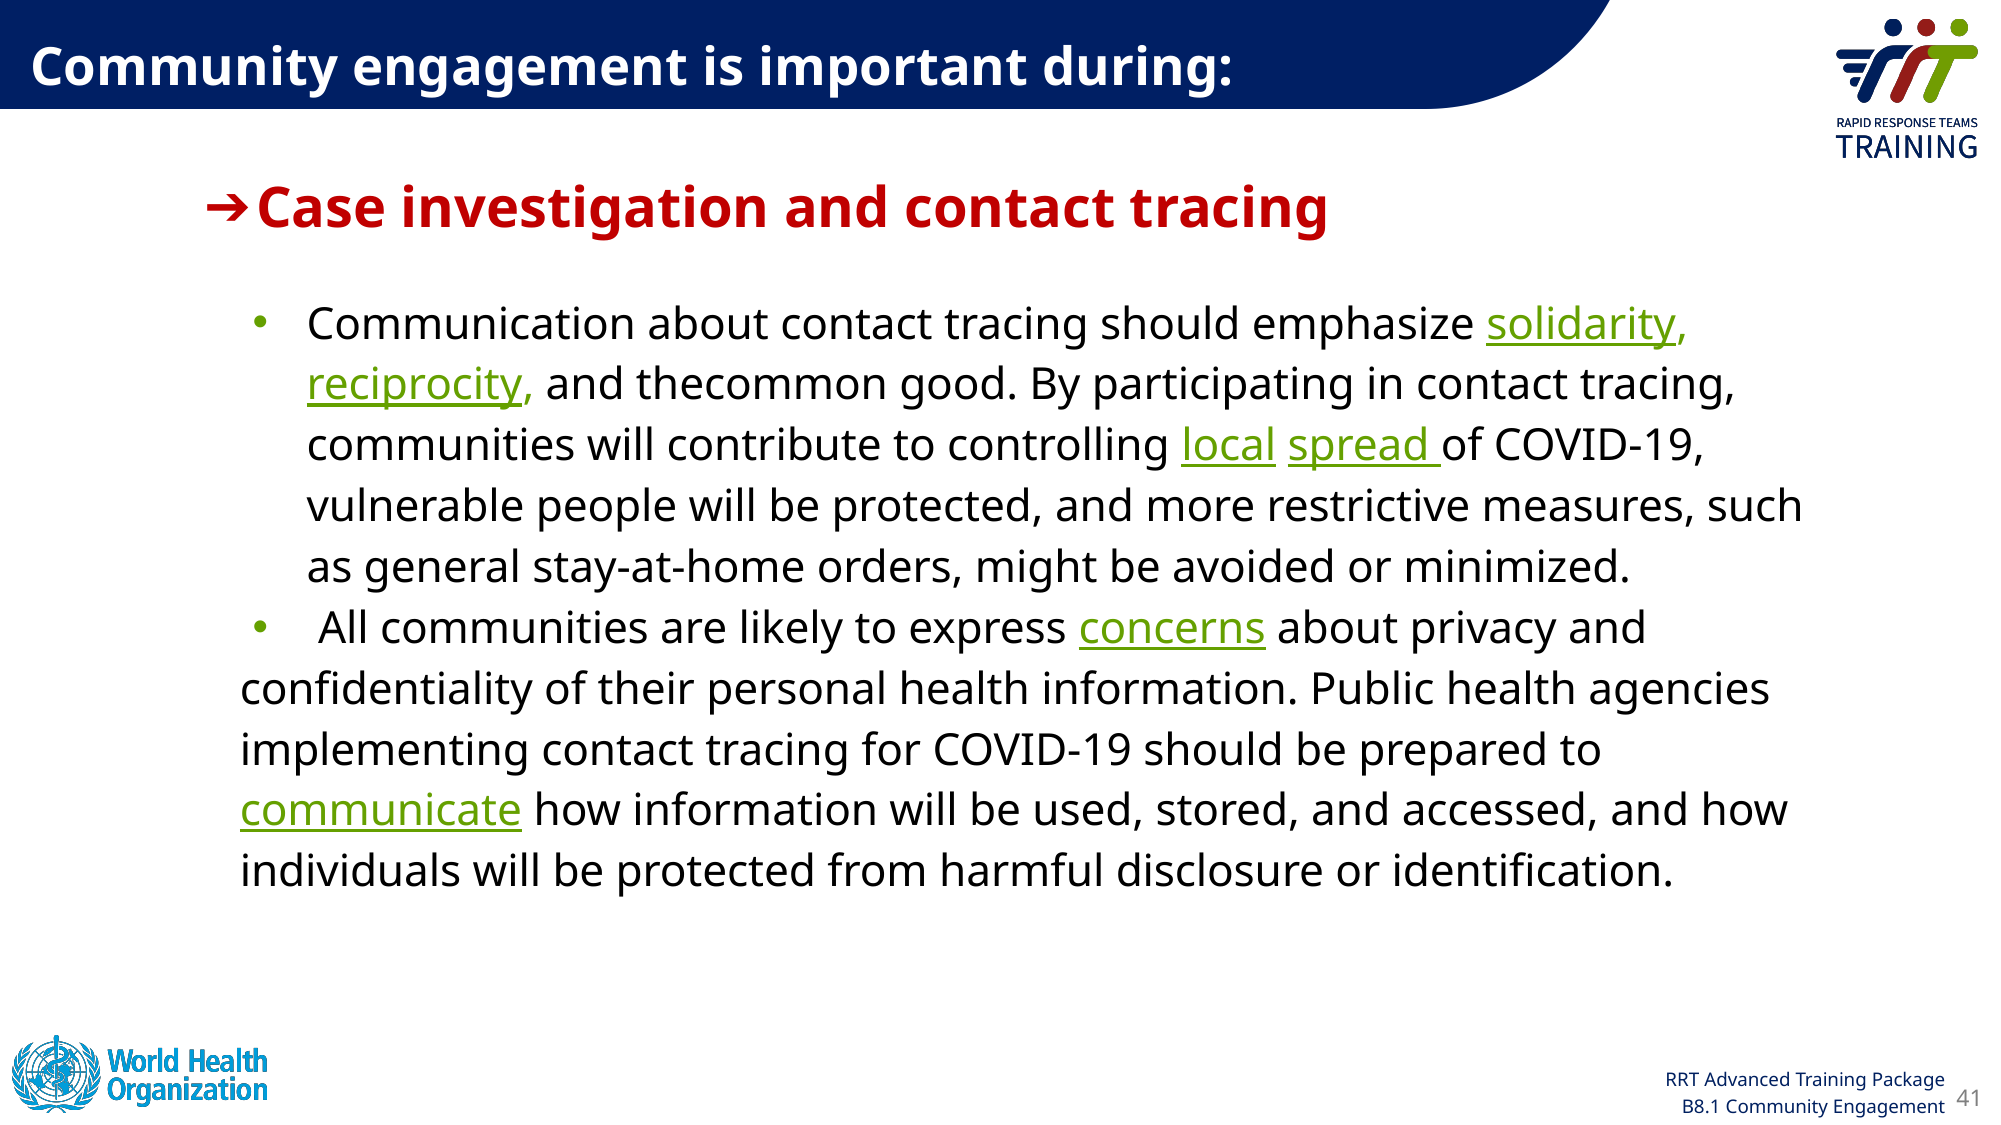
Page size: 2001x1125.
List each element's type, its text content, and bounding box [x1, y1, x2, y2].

picture [12, 1083, 48, 1113]
picture [40, 1062, 47, 1070]
picture [30, 1083, 37, 1091]
picture [0, 0, 1636, 109]
picture [22, 1062, 26, 1077]
picture [71, 1053, 90, 1091]
picture [34, 1054, 43, 1078]
picture [36, 1088, 78, 1105]
picture [46, 1056, 54, 1062]
picture [50, 1108, 62, 1113]
picture [12, 1035, 54, 1068]
list Case investigation and contact tracing Communication about contact tracing should emphasize solidarity, reciprocity, and thecommon good. By participating in contact tracing, communities will contribute to controlling local spread of COVID-19, vulnerable people will be protected, and more restrictive measures, such as general stay-at-home orders, might be avoided or minimized. All communities are likely to express concerns about privacy and confidentiality of their personal health information. Public health agencies implementing contact tracing for COVID-19 should be prepared to communicate how information will be used, stored, and accessed, and how individuals will be protected from harmful disclosure or identification. [182, 171, 1818, 954]
picture [24, 1054, 36, 1087]
picture [1835, 19, 1978, 167]
text_box Community engagement is important during: [22, 15, 1490, 122]
picture [59, 1035, 267, 1113]
